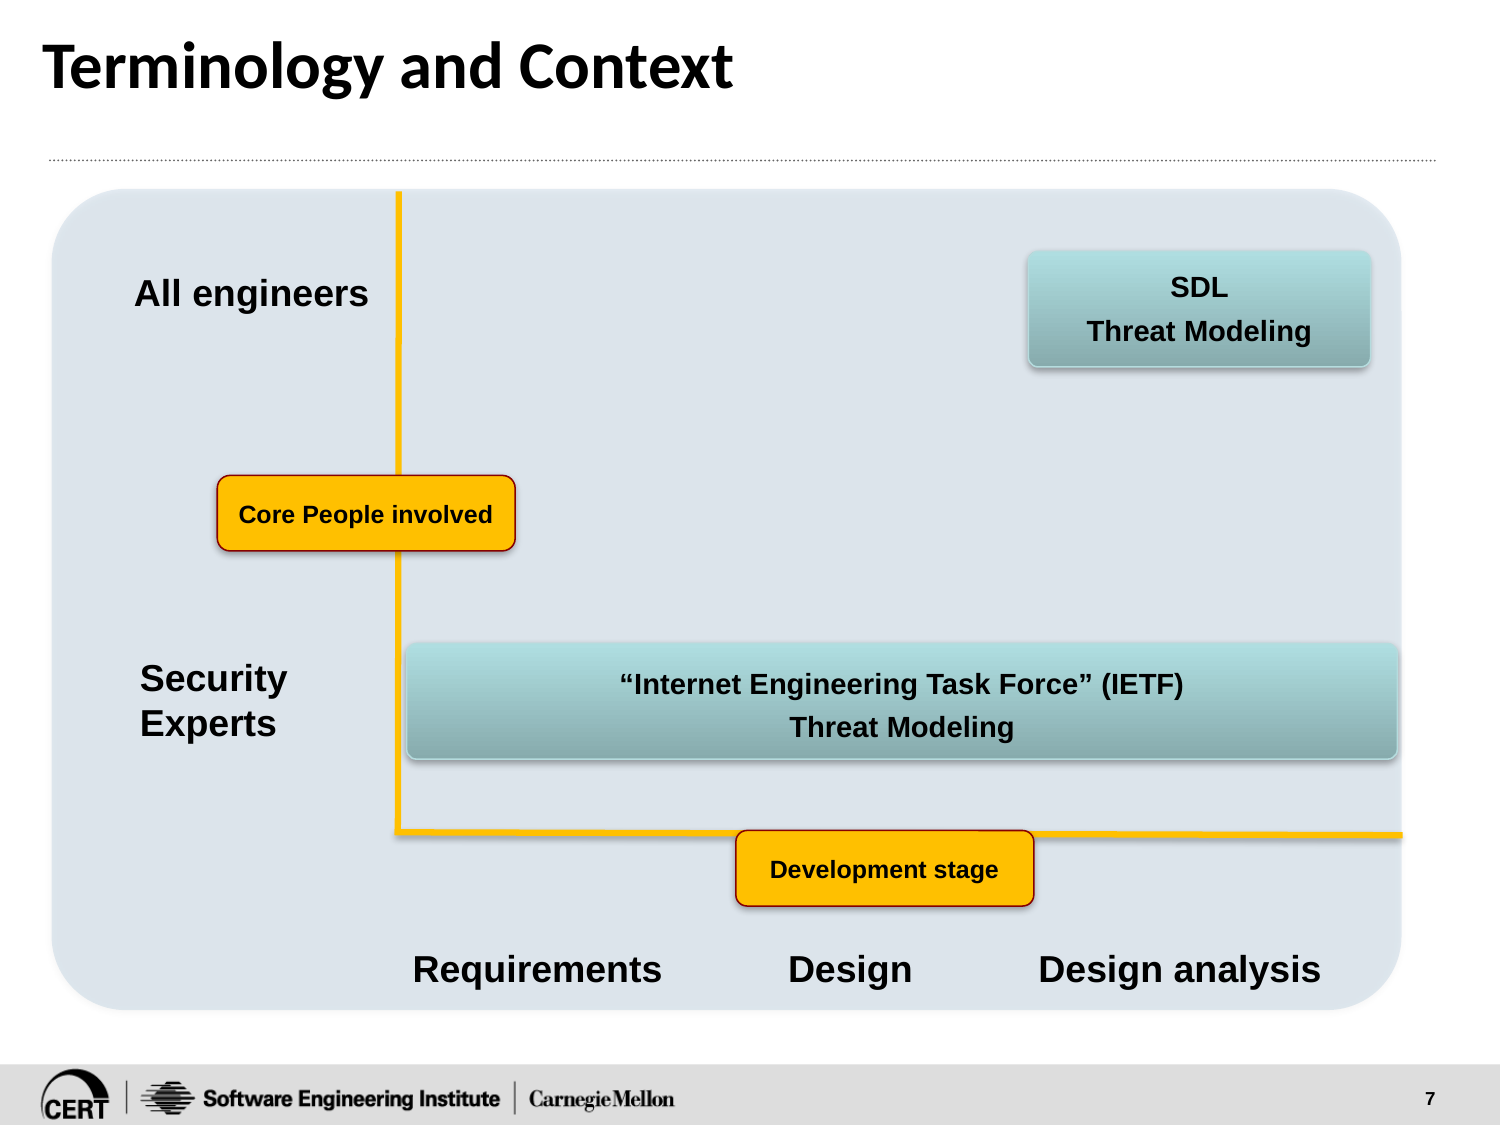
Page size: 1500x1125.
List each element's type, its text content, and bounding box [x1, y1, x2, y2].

title Terminology and Context [42, 37, 1434, 155]
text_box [394, 831, 732, 836]
text_box Requirements Design Design analysis [397, 937, 1452, 998]
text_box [1037, 831, 1403, 836]
text_box [50, 188, 1403, 1011]
picture [24, 1065, 688, 1125]
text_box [216, 475, 516, 552]
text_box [735, 830, 1035, 907]
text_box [1028, 251, 1371, 368]
text_box All engineers [119, 261, 391, 322]
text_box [406, 643, 1398, 760]
text_box Security Experts [124, 646, 348, 752]
